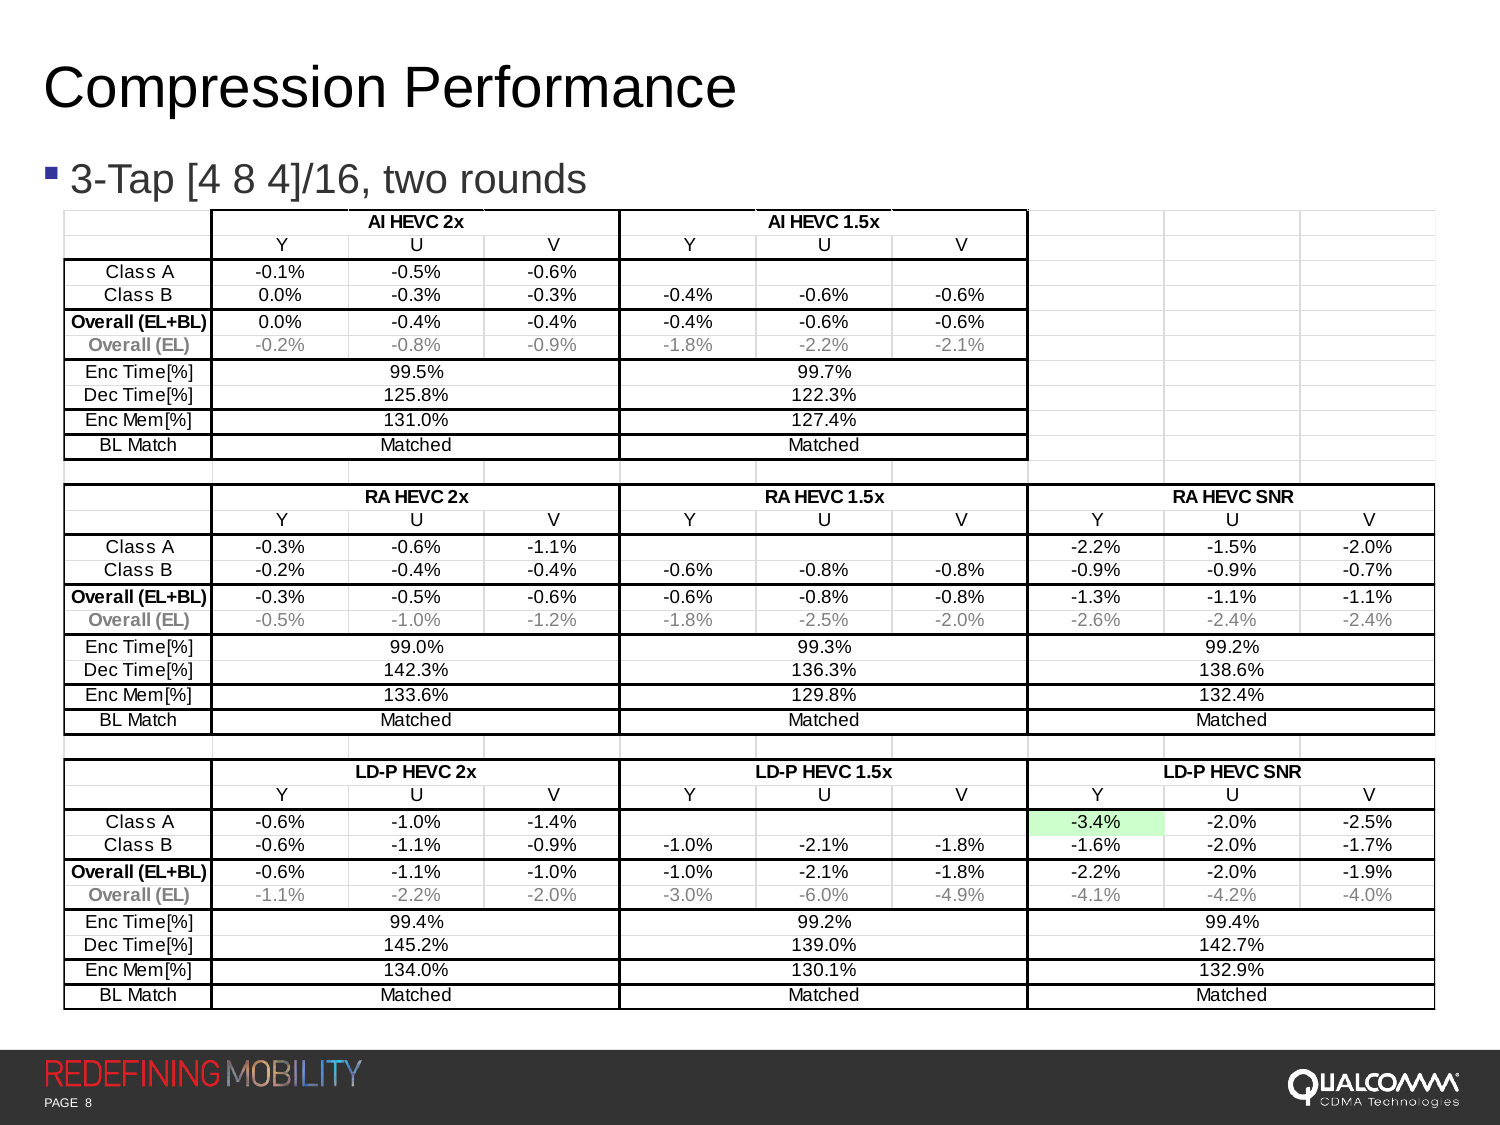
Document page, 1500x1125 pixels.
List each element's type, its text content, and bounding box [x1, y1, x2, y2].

title Compression Performance [28, 44, 1462, 138]
picture [63, 209, 1437, 1012]
picture [1278, 1058, 1478, 1114]
list 3-Tap [4 8 4]/16, two rounds [26, 148, 1457, 1021]
picture [30, 1048, 372, 1099]
